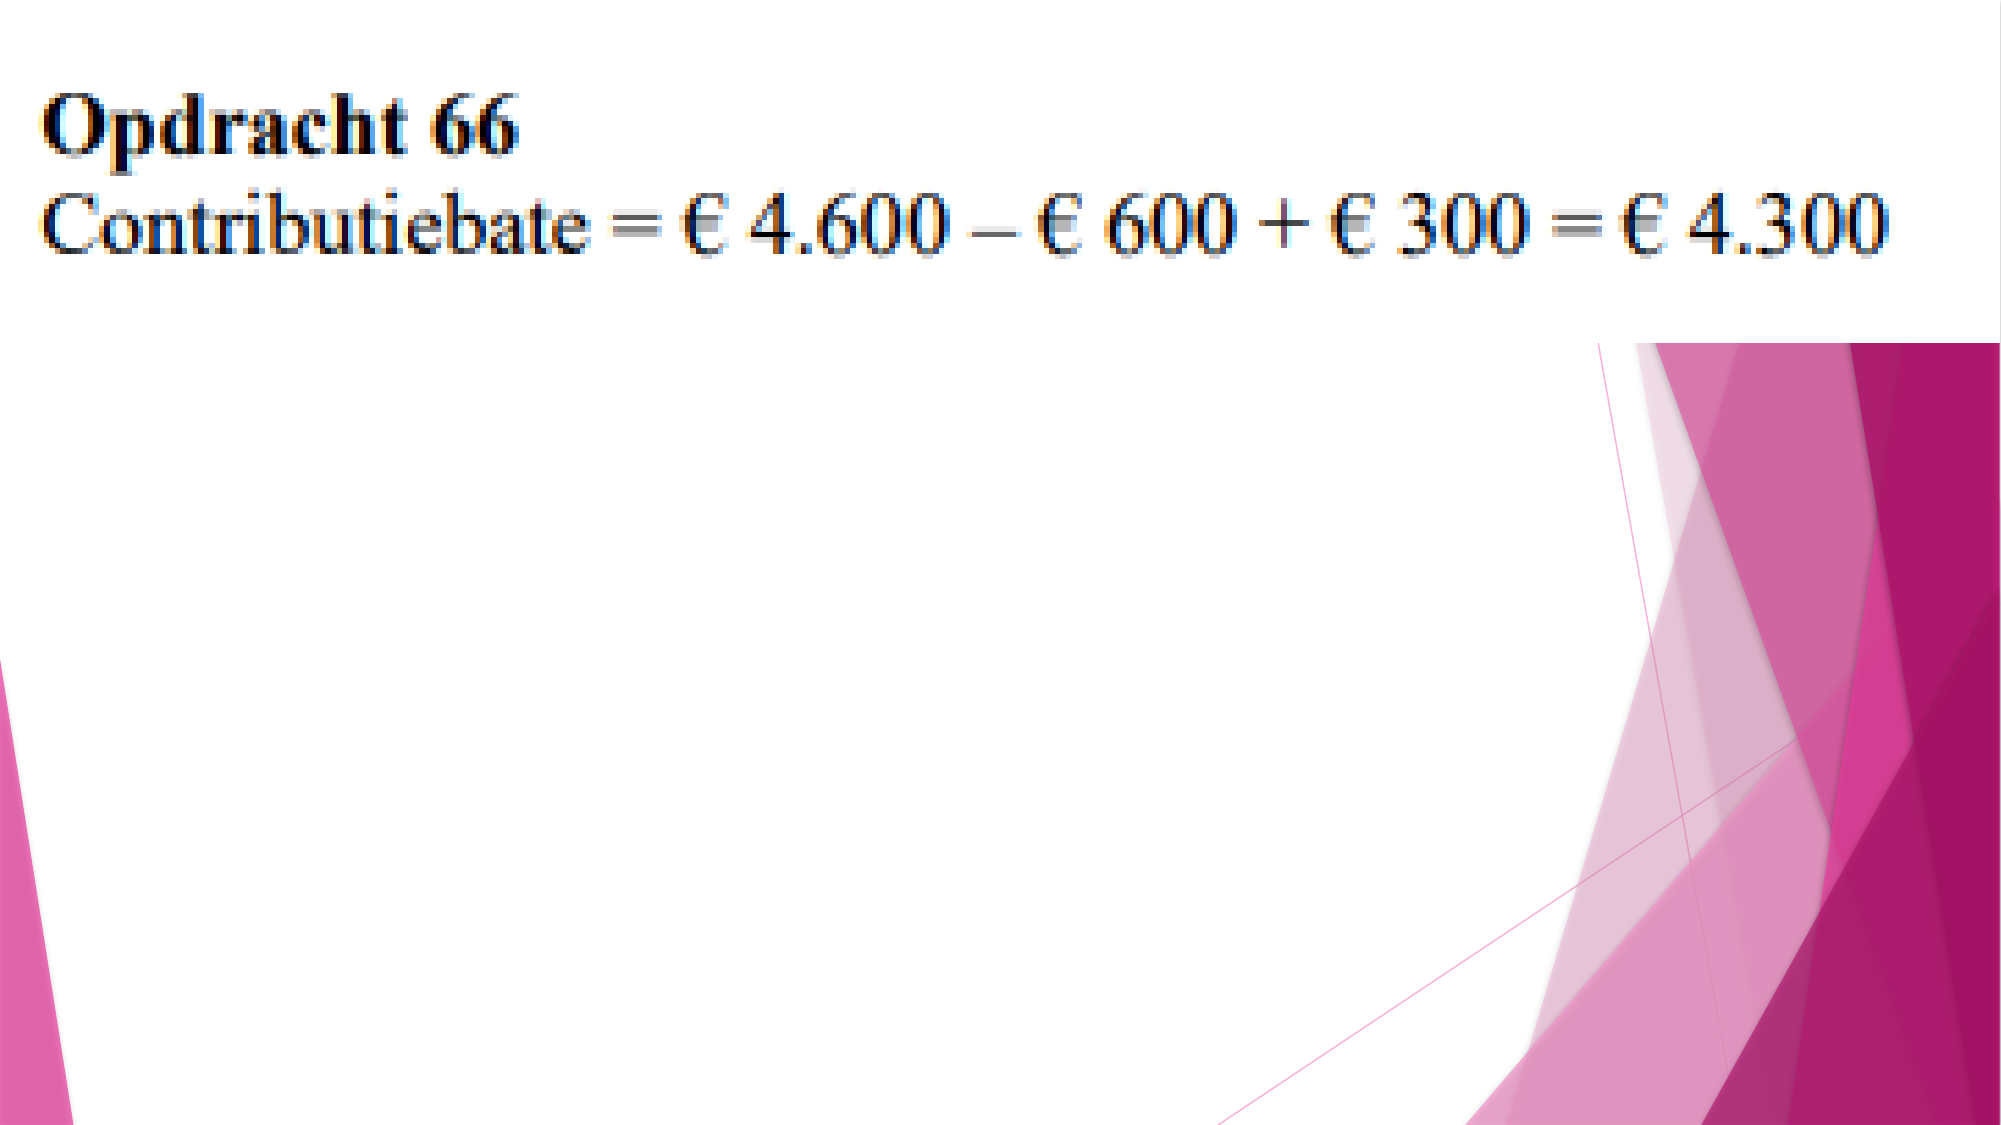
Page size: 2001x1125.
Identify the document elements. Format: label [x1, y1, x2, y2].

picture [0, 0, 2000, 343]
